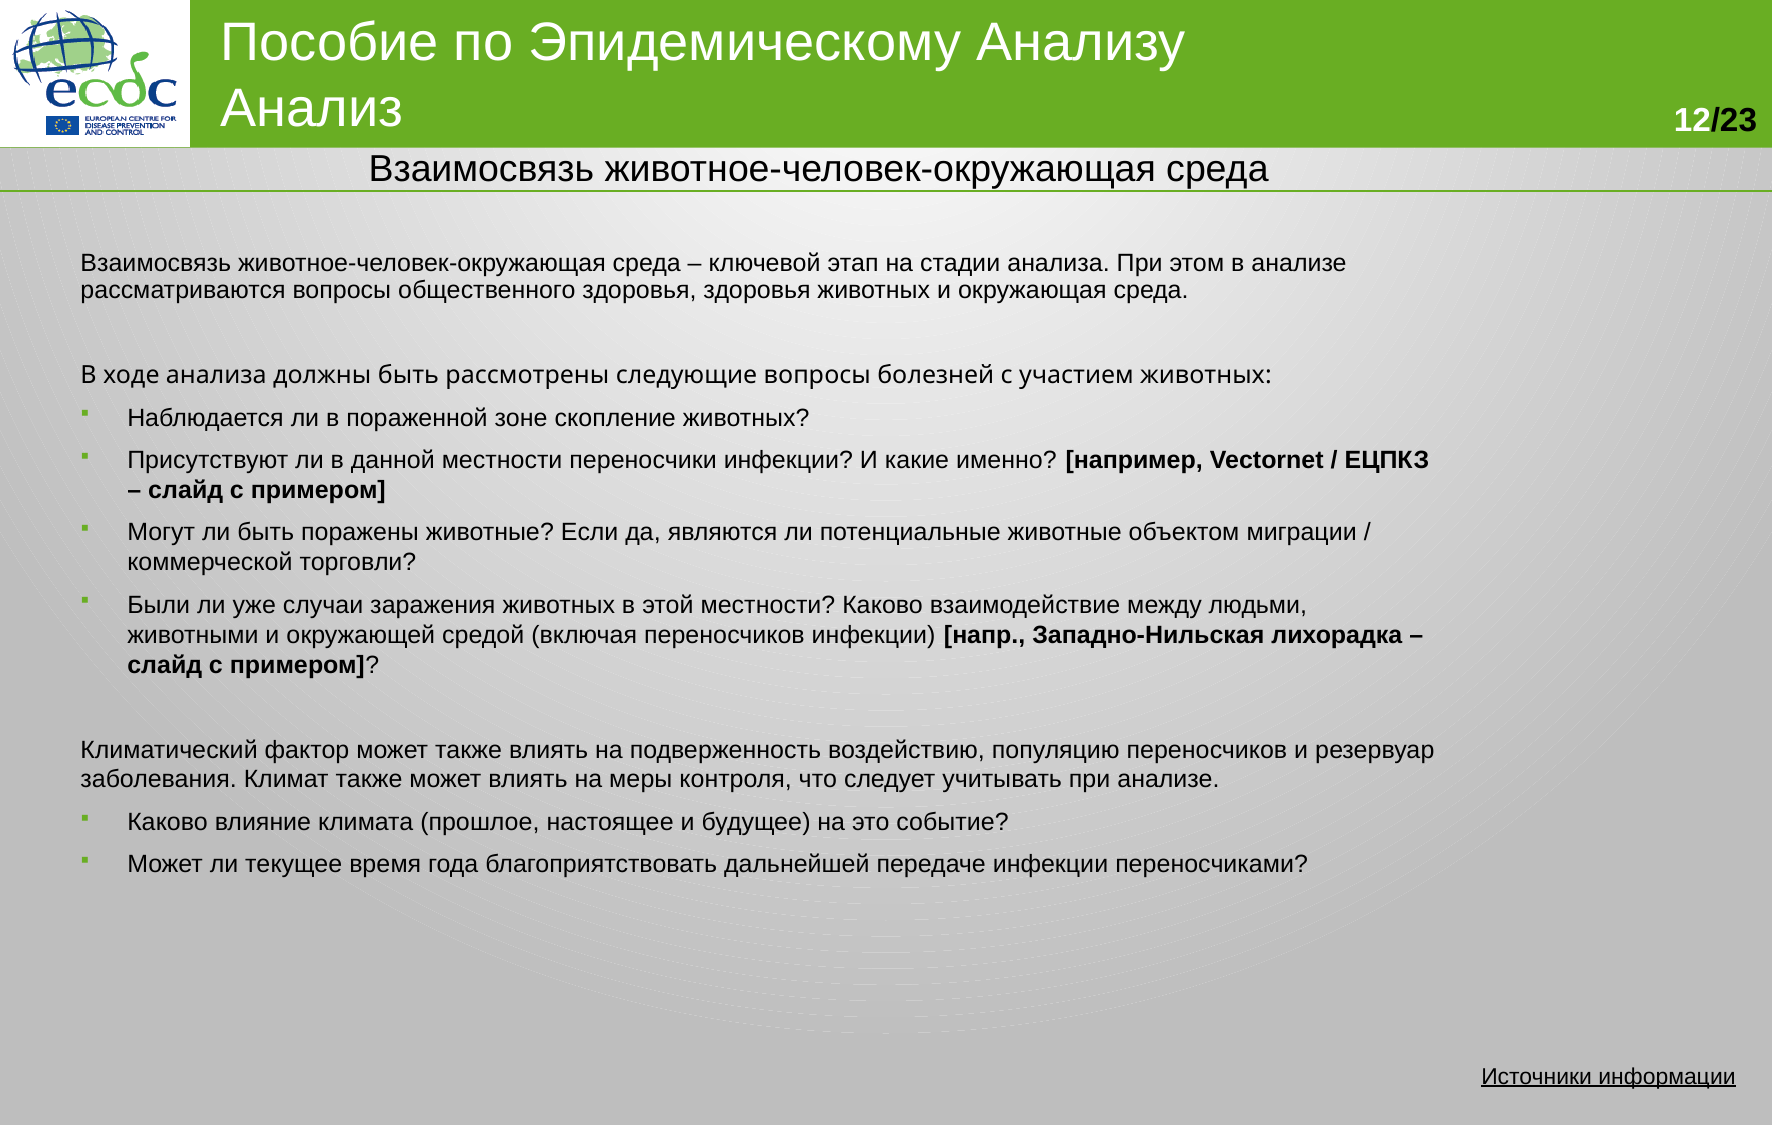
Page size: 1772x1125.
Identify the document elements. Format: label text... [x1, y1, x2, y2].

text_box Взаимосвязь животное-человек-окружающая среда – ключевой этап на стадии анализа. При этом в анализе рассматриваются вопросы общественного здоровья, здоровья животных и окружающая среда. В ходе анализа должны быть рассмотрены следующие вопросы болезней с участием животных: Наблюдается ли в пораженной зоне скопление животных? Присутствуют ли в данной местности переносчики инфекции? И какие именно? [например, Vectornet / ЕЦПКЗ – слайд с примером] Могут ли быть поражены животные? Если да, являются ли потенциальные животные объектом миграции / коммерческой торговли? Были ли уже случаи заражения животных в этой местности? Каково взаимодействие между людьми, животными и окружающей средой (включая переносчиков инфекции) [напр., Западно-Нильская лихорадка – слайд с примером]? Климатический фактор может также влиять на подверженность воздействию, популяцию переносчиков и резервуар заболевания. Климат также может влиять на меры контроля, что следует учитывать при анализе. Каково влияние климата (прошлое, настоящее и будущее) на это событие? Может ли текущее время года благоприятствовать дальнейшей передаче инфекции переносчиками? [65, 242, 1460, 1125]
picture [0, 0, 190, 147]
text_box Источники информации [1460, 1057, 1751, 1097]
text_box Взаимосвязь животное-человек-окружающая среда [205, 141, 1433, 198]
